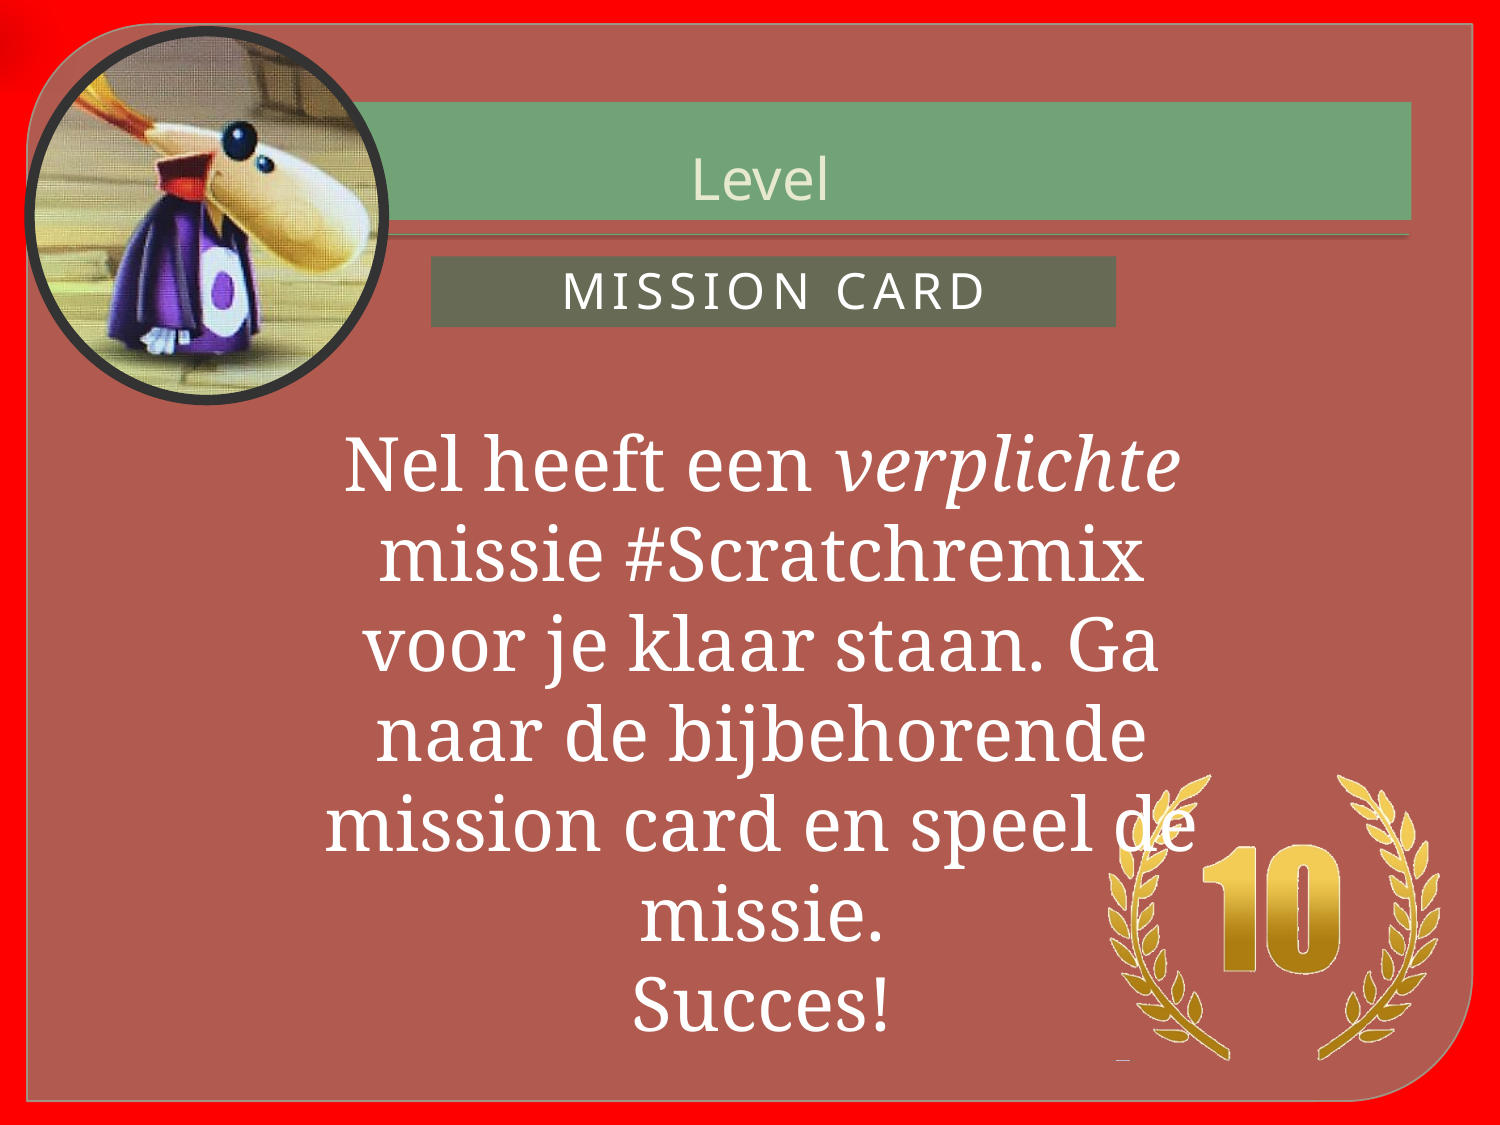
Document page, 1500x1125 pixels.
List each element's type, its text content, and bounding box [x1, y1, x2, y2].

text_box Mission card [431, 256, 1117, 328]
title Level [390, 101, 1412, 220]
picture [1104, 762, 1442, 1061]
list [29, 31, 385, 401]
text_box Nel heeft een verplichte missie #Scratchremix voor je klaar staan. Ga naar de bijbehorende mission card en speel de missie. Succes! [282, 408, 1243, 1054]
